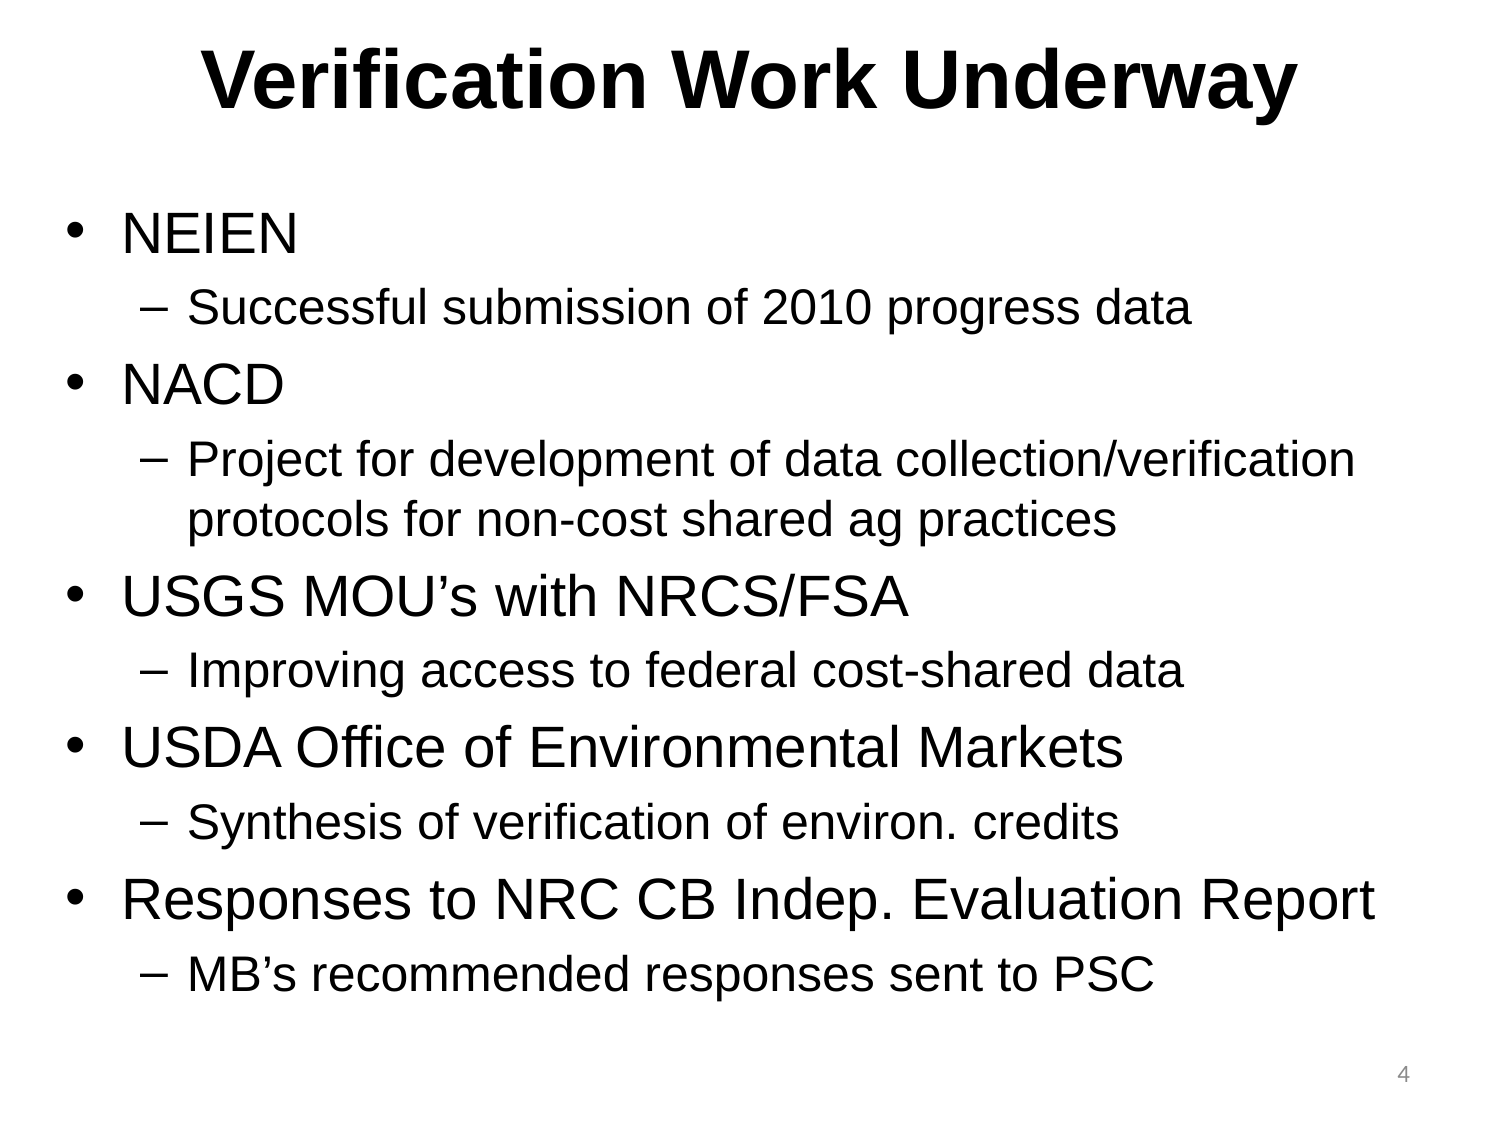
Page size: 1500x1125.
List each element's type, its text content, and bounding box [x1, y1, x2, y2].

title Verification Work Underway [75, 0, 1425, 150]
slide_number 4 [1074, 1042, 1425, 1103]
list NEIEN Successful submission of 2010 progress data NACD Project for development of data collection/verification protocols for non-cost shared ag practices USGS MOU’s with NRCS/FSA Improving access to federal cost-shared data USDA Office of Environmental Markets Synthesis of verification of environ. credits Responses to NRC CB Indep. Evaluation Report MB’s recommended responses sent to PSC [50, 187, 1450, 1050]
